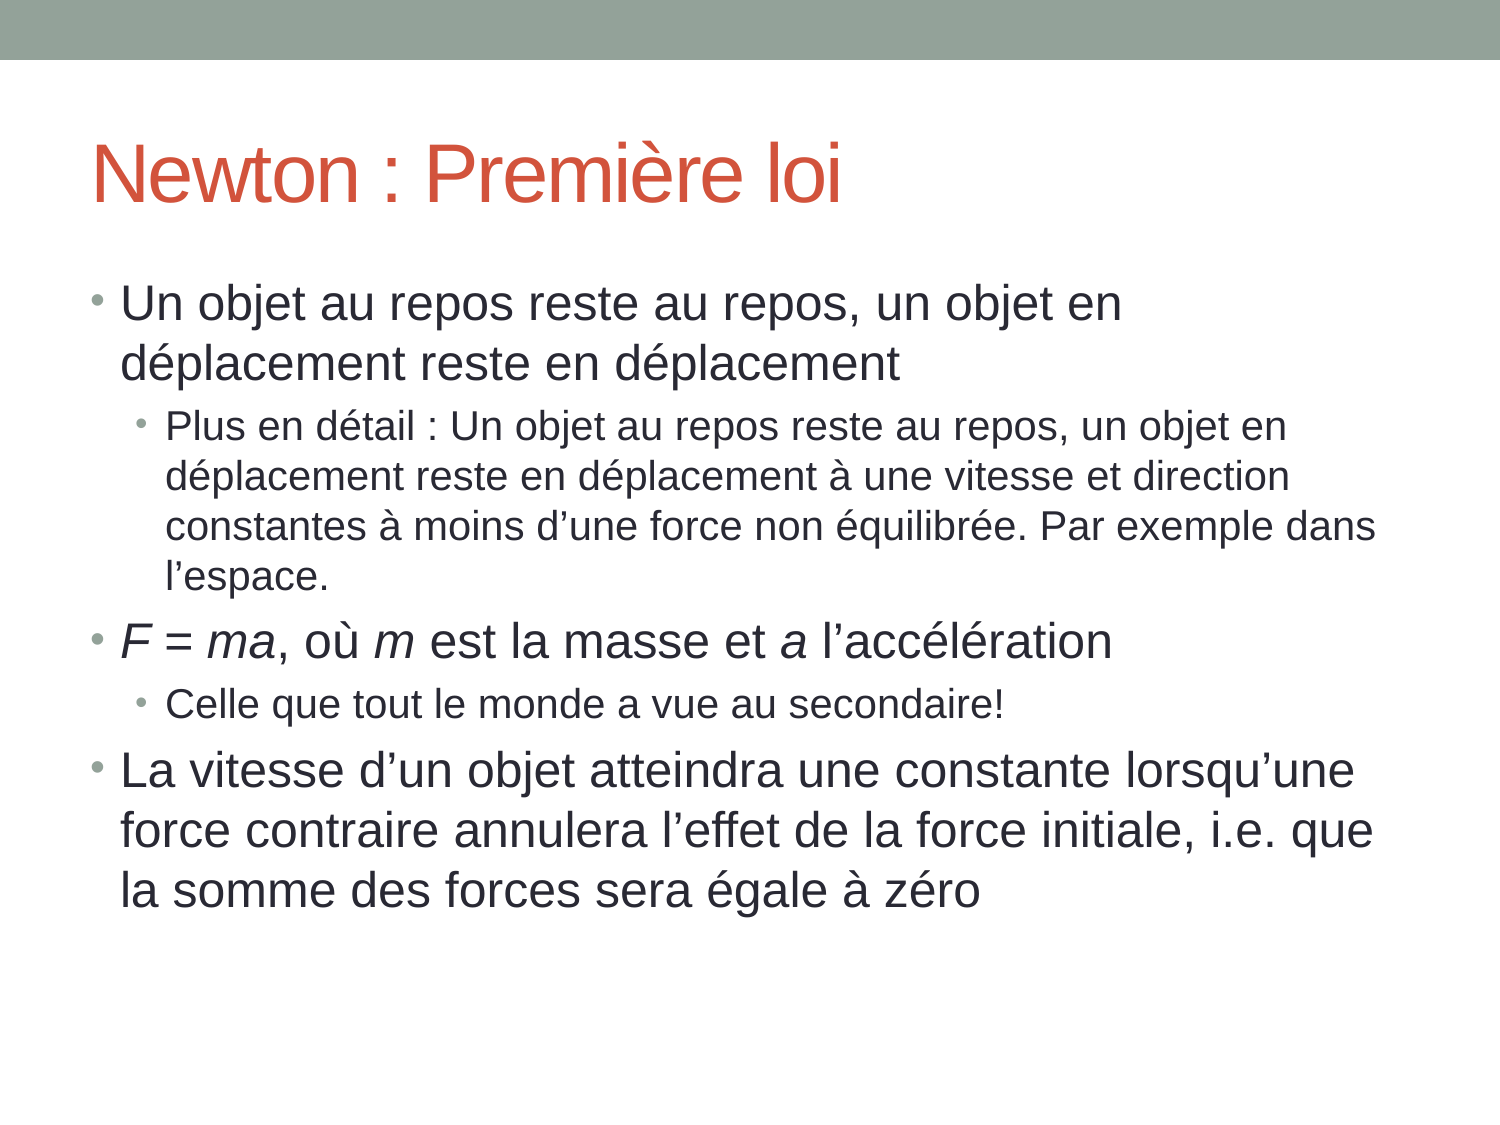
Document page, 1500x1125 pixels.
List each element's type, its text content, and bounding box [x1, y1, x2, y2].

list Un objet au repos reste au repos, un objet en déplacement reste en déplacement Plus en détail : Un objet au repos reste au repos, un objet en déplacement reste en déplacement à une vitesse et direction constantes à moins d’une force non équilibrée. Par exemple dans l’espace. F = ma, où m est la masse et a l’accélération Celle que tout le monde a vue au secondaire! La vitesse d’un objet atteindra une constante lorsqu’une force contraire annulera l’effet de la force initiale, i.e. que la somme des forces sera égale à zéro [75, 262, 1425, 1063]
title Newton : Première loi [75, 87, 1425, 250]
